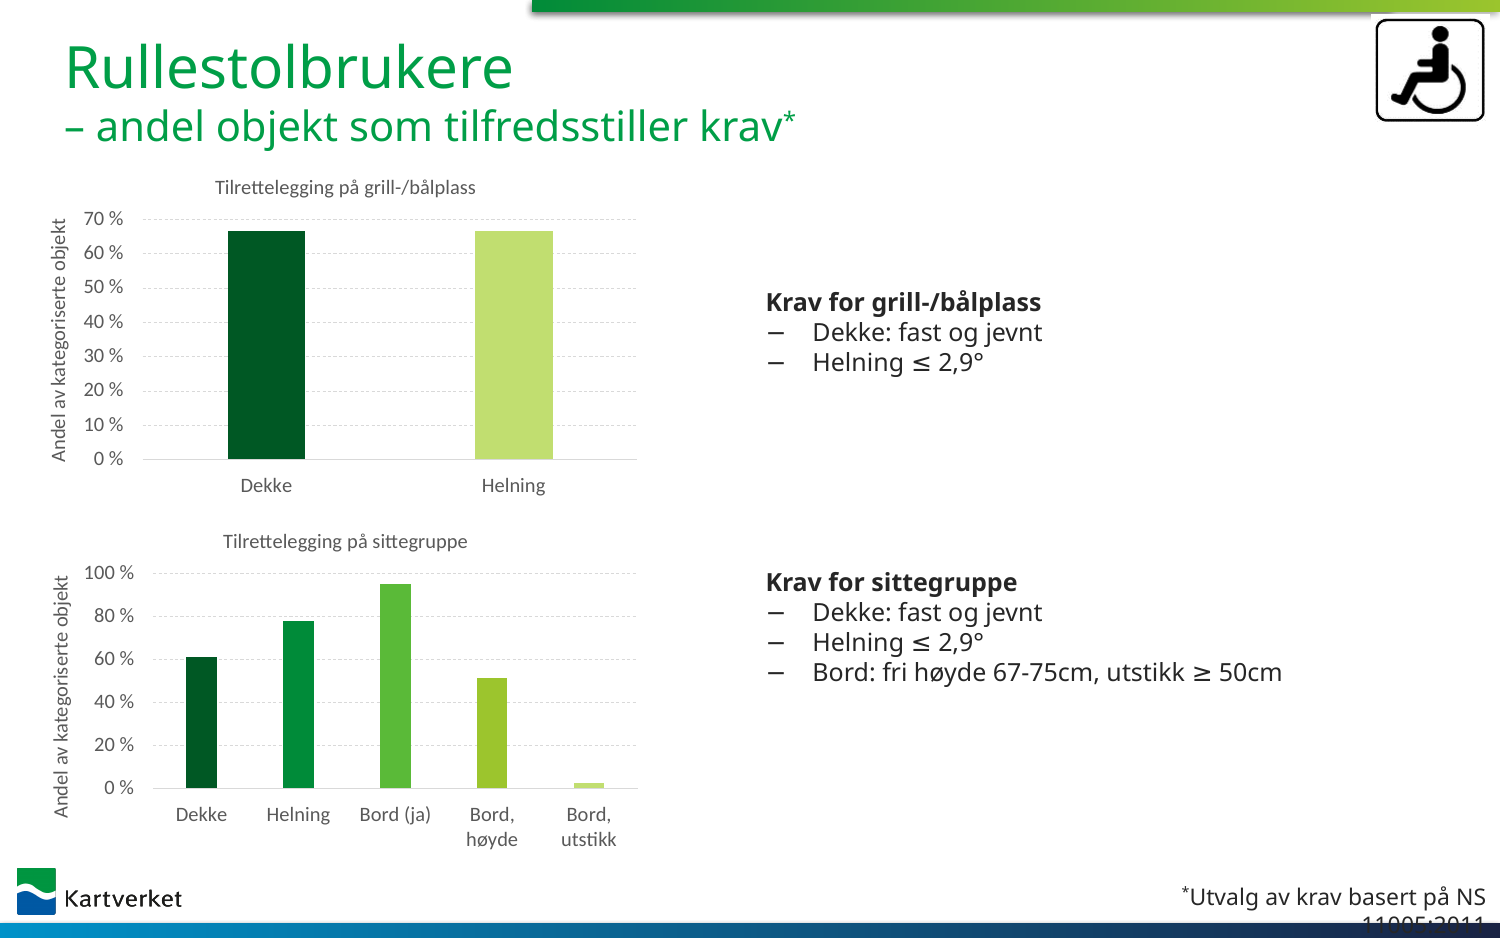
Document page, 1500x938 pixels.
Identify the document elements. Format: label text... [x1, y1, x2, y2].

picture [1371, 13, 1491, 127]
picture [41, 166, 650, 505]
text_box *Utvalg av krav basert på NS 11005:2011 [1068, 873, 1500, 938]
text_box Krav for grill-/bålplass Dekke: fast og jevnt Helning ≤ 2,9° [750, 279, 1452, 384]
text_box Krav for sittegruppe Dekke: fast og jevnt Helning ≤ 2,9° Bord: fri høyde 67-75cm, utstikk ≥ 50cm [750, 559, 1500, 694]
text_box Rullestolbrukere – andel objekt som tilfredsstiller krav* [49, 14, 1431, 158]
picture [41, 520, 650, 859]
